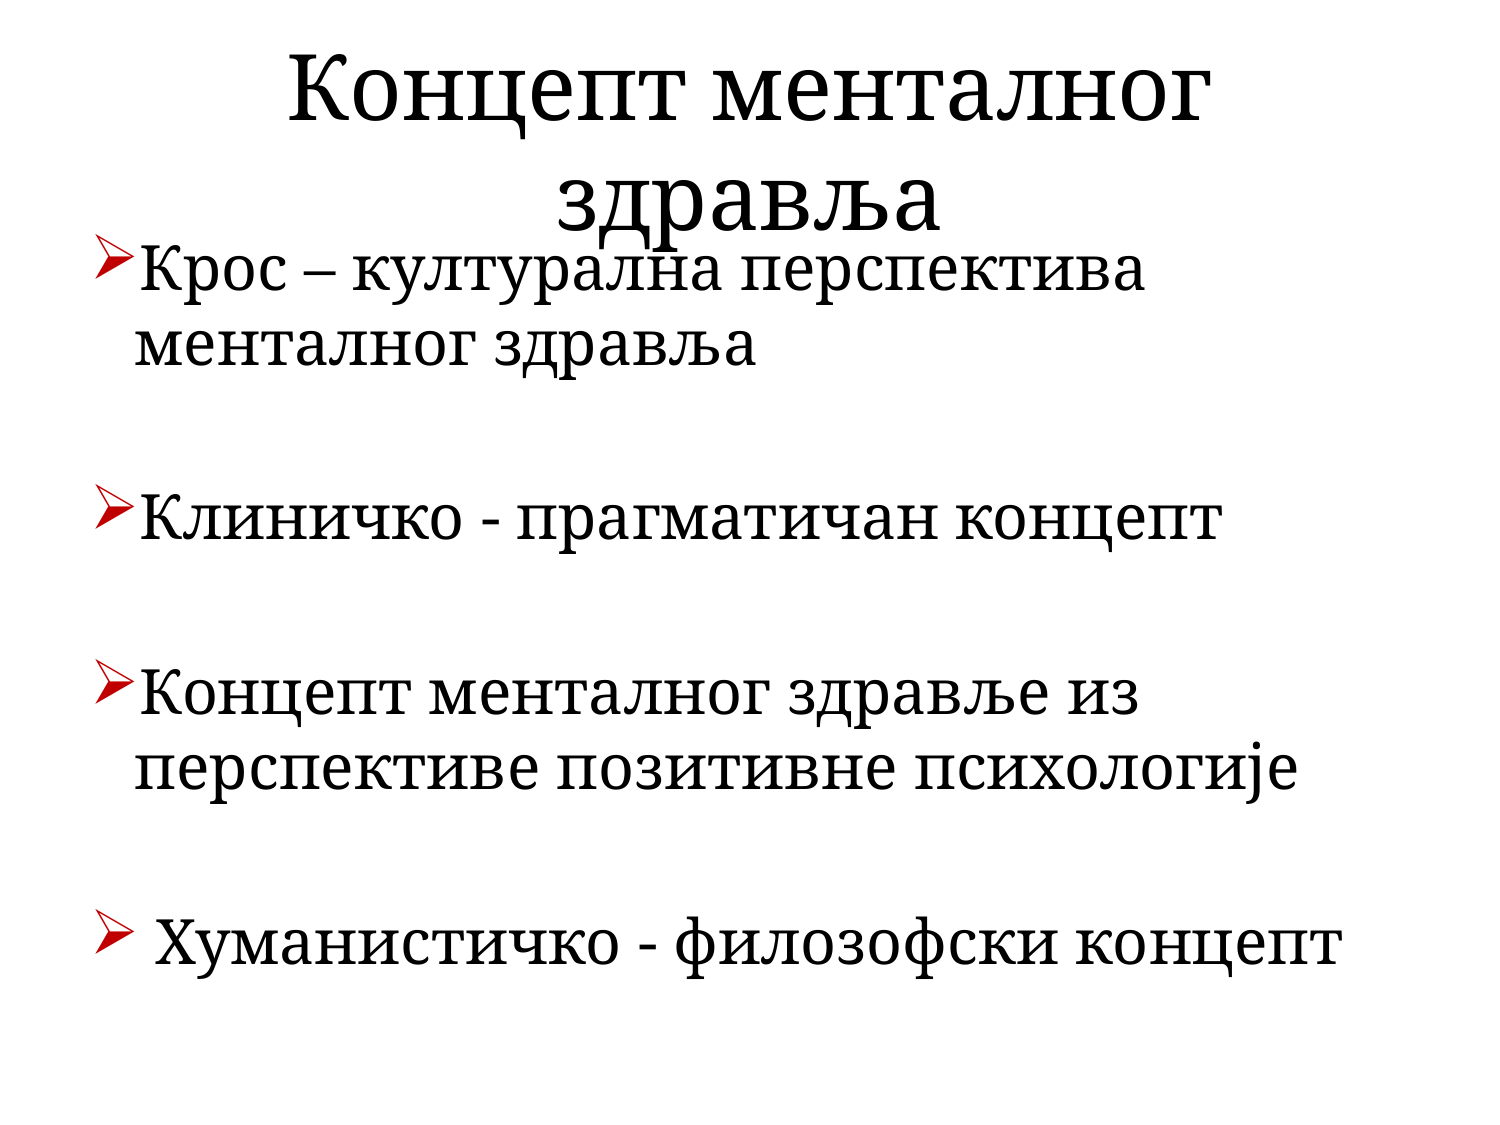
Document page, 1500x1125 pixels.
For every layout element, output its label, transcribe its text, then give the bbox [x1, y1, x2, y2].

list Крос – културална перспектива менталног здравља Клиничко - прагматичан концепт Концепт менталног здравље из перспективе позитивне психологије Хуманистичко - филозофски концепт [74, 219, 1426, 1006]
title Концепт менталног здравља [74, 44, 1426, 219]
